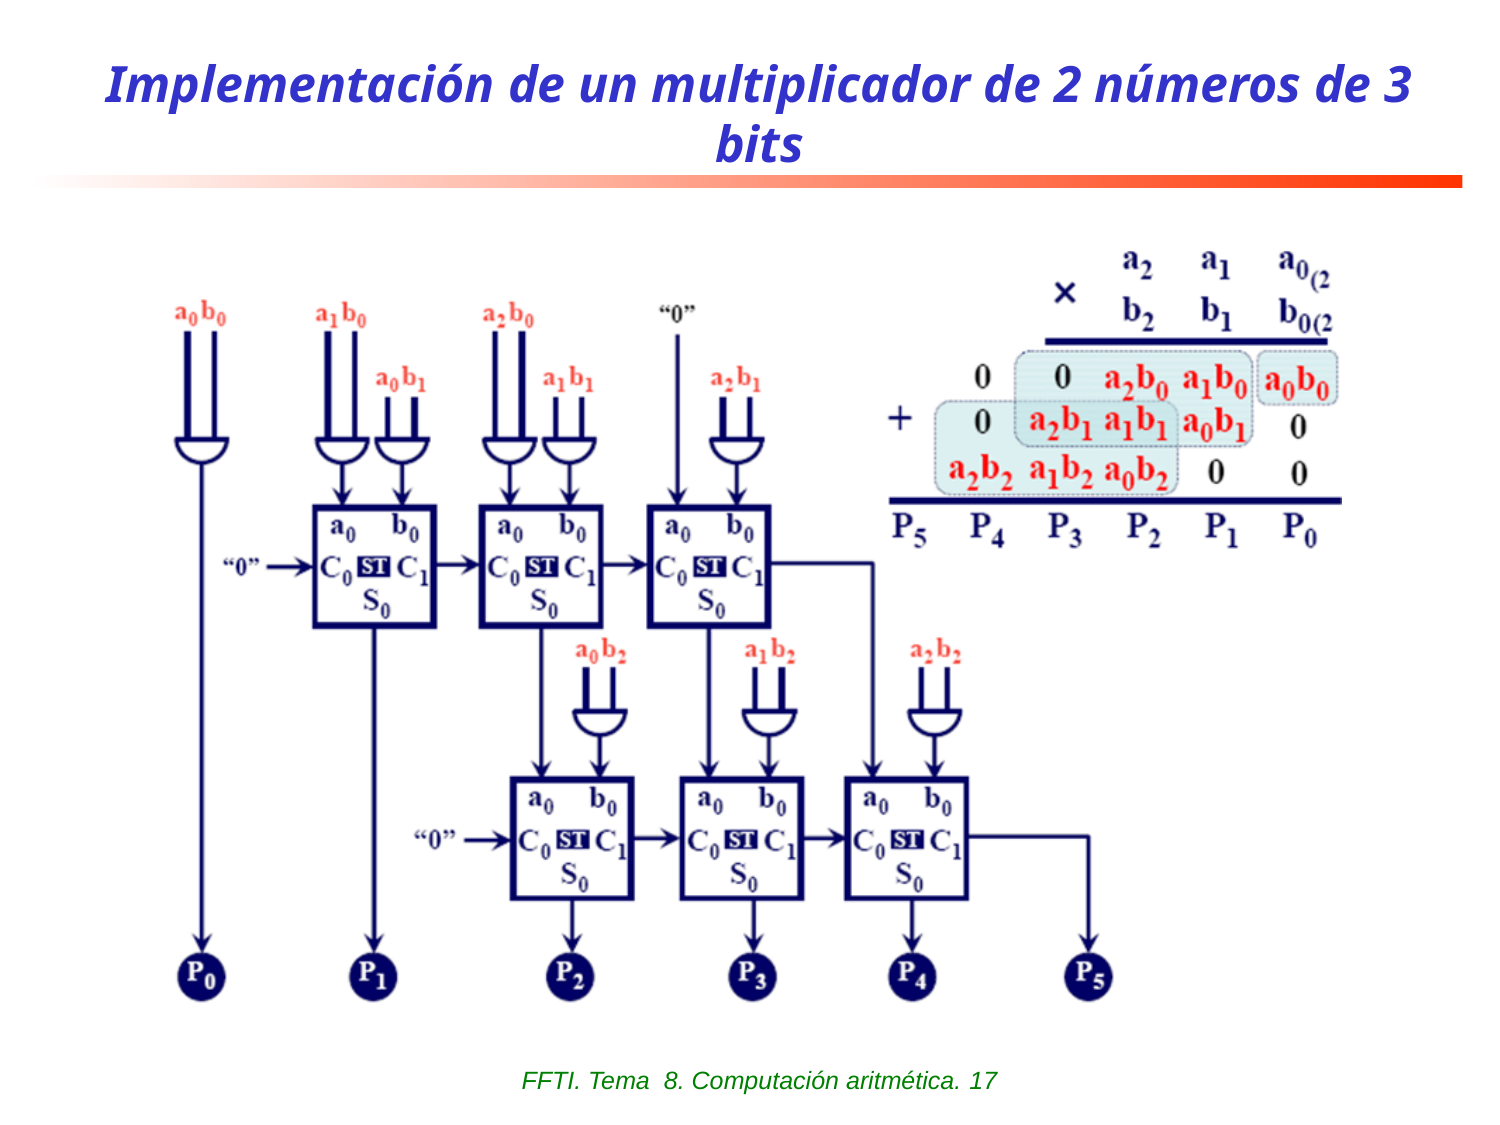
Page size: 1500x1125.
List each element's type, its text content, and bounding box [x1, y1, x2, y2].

footer FFTI. Tema 8. Computación aritmética. 17 [68, 1056, 1451, 1103]
title Implementación de un multiplicador de 2 números de 3 bits [68, 49, 1451, 176]
picture [154, 242, 1342, 1018]
